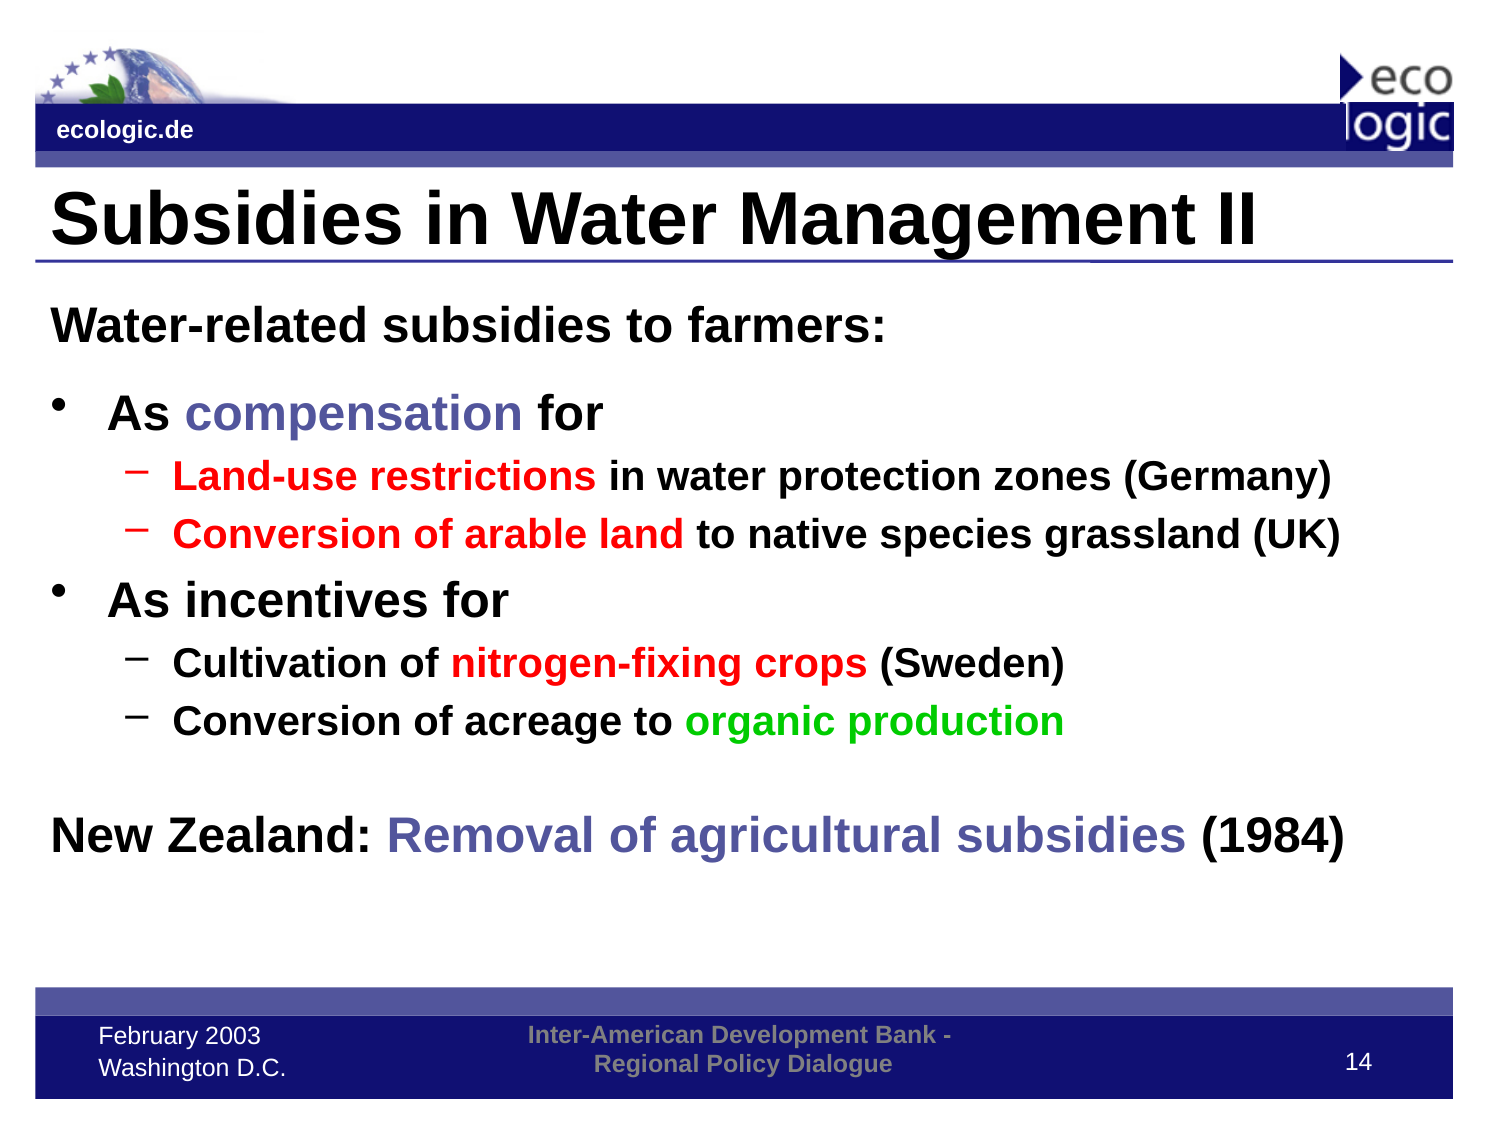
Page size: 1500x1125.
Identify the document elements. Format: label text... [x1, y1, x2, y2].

list Water-related subsidies to farmers: As compensation for Land-use restrictions in water protection zones (Germany) Conversion of arable land to native species grassland (UK) As incentives for Cultivation of nitrogen-fixing crops (Sweden) Conversion of acreage to organic production New Zealand: Removal of agricultural subsidies (1984) [35, 284, 1454, 951]
slide_number 14 [1208, 1037, 1388, 1087]
picture [35, 30, 296, 103]
picture [1340, 52, 1454, 151]
title Subsidies in Water Management II [34, 173, 1454, 256]
